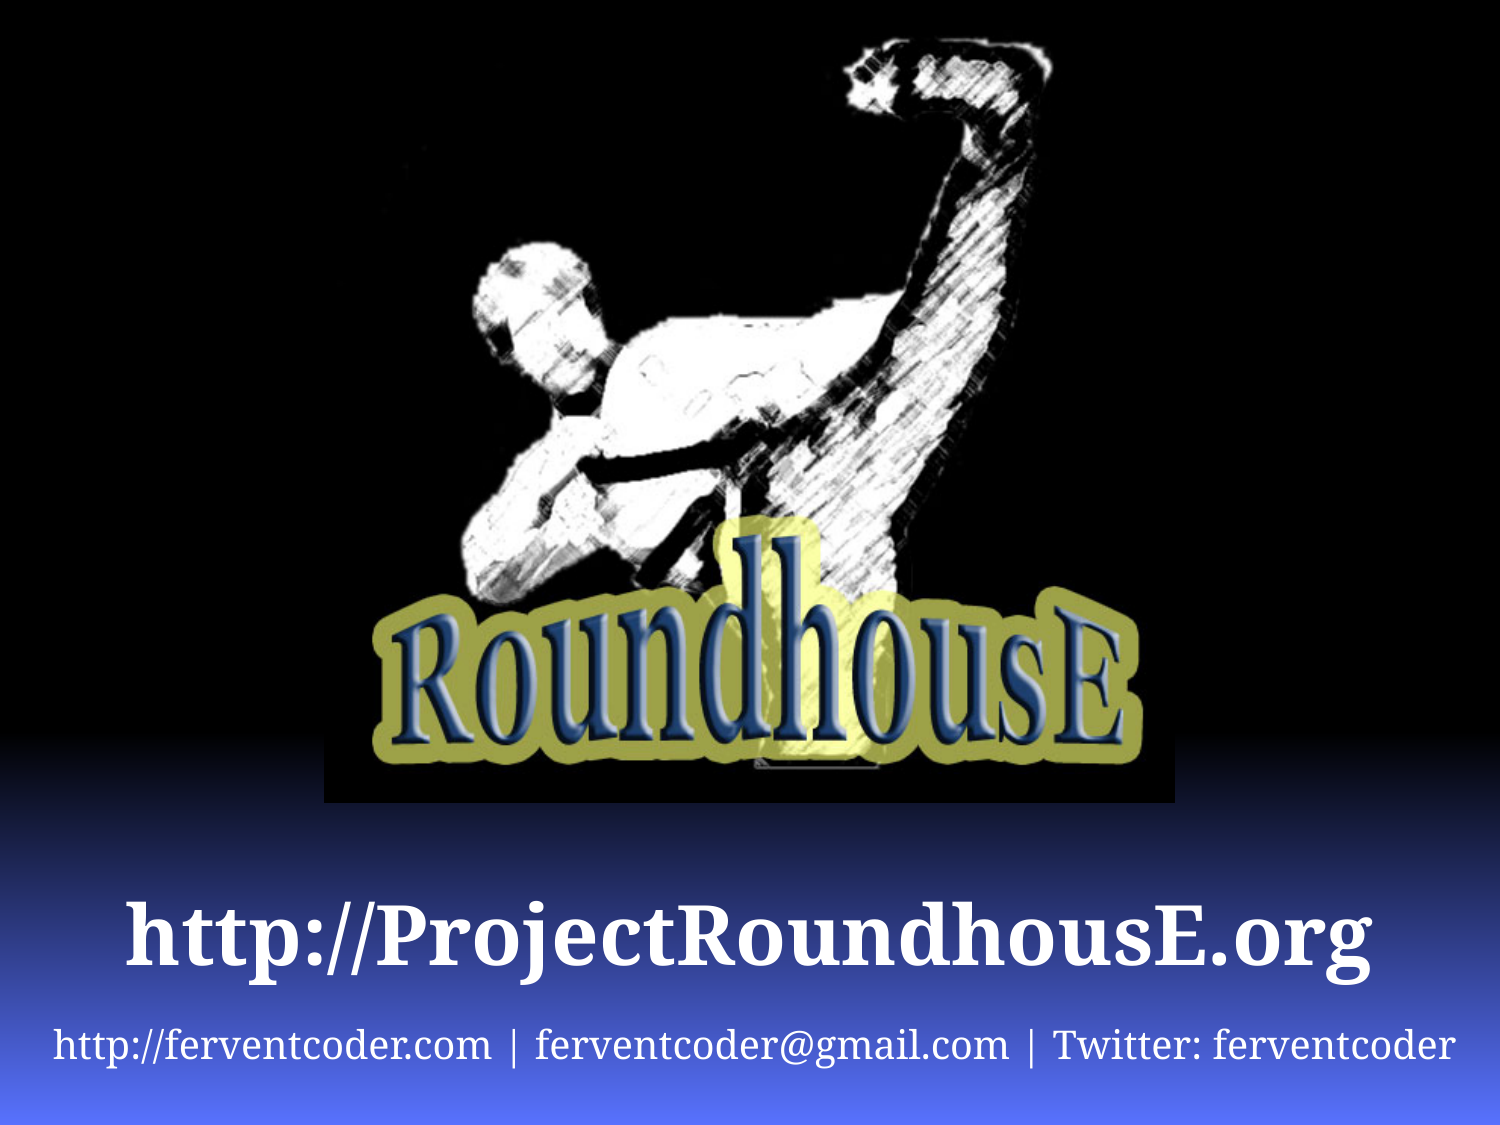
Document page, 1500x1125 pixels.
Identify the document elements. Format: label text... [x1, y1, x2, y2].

text_box http://ferventcoder.com | ferventcoder@gmail.com | Twitter: ferventcoder [0, 1012, 1500, 1085]
picture [324, 0, 1176, 804]
text_box http://ProjectRoundhousE.org [0, 875, 1500, 990]
